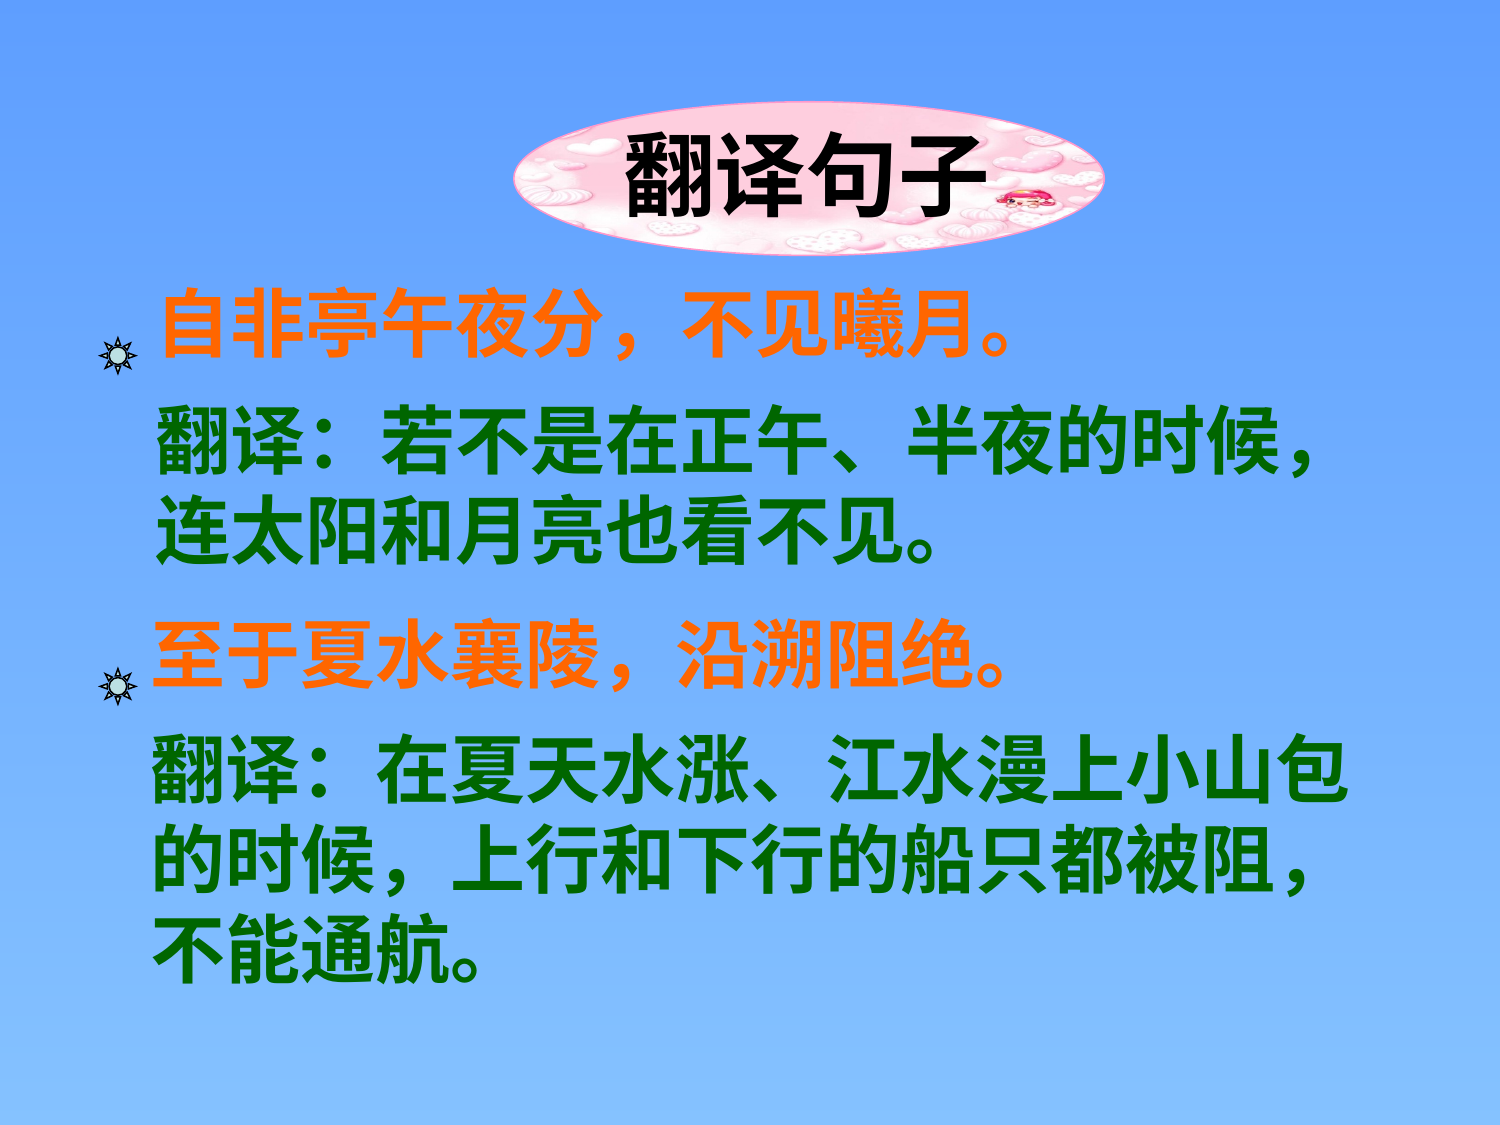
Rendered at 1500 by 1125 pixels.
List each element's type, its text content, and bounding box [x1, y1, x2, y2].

text_box 翻译句子 [608, 101, 1022, 237]
text_box [513, 122, 608, 235]
text_box [115, 366, 121, 374]
text_box [105, 673, 123, 705]
text_box [617, 237, 1001, 256]
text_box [128, 269, 1429, 1001]
text_box [115, 668, 121, 676]
text_box [100, 683, 108, 689]
text_box [100, 353, 108, 359]
text_box [105, 337, 123, 369]
text_box [1022, 125, 1105, 232]
